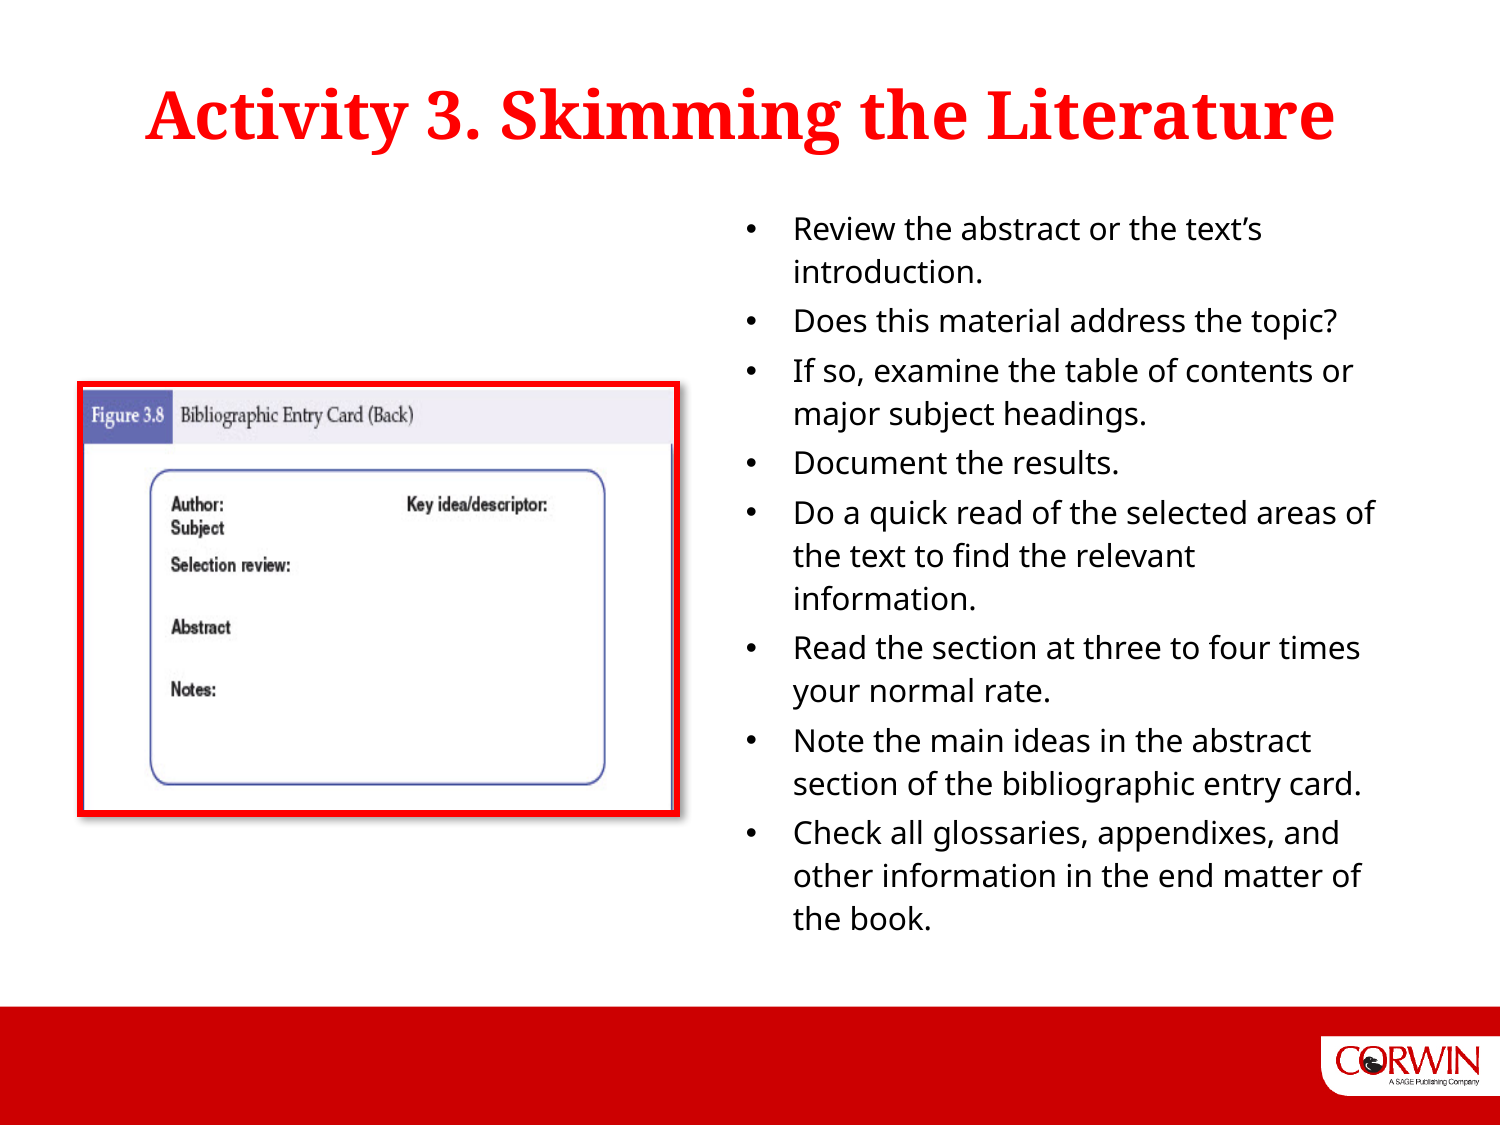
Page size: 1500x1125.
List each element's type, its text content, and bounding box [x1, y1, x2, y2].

title Activity 3. Skimming the Literature [75, 45, 1425, 182]
picture [0, 0, 1500, 1125]
list Review the abstract or the text’s introduction. Does this material address the topic? If so, examine the table of contents or major subject headings. Document the results. Do a quick read of the selected areas of the text to find the relevant information. Read the section at three to four times your normal rate. Note the main ideas in the abstract section of the bibliographic entry card. Check all glossaries, appendixes, and other information in the end matter of the book. [730, 199, 1404, 958]
